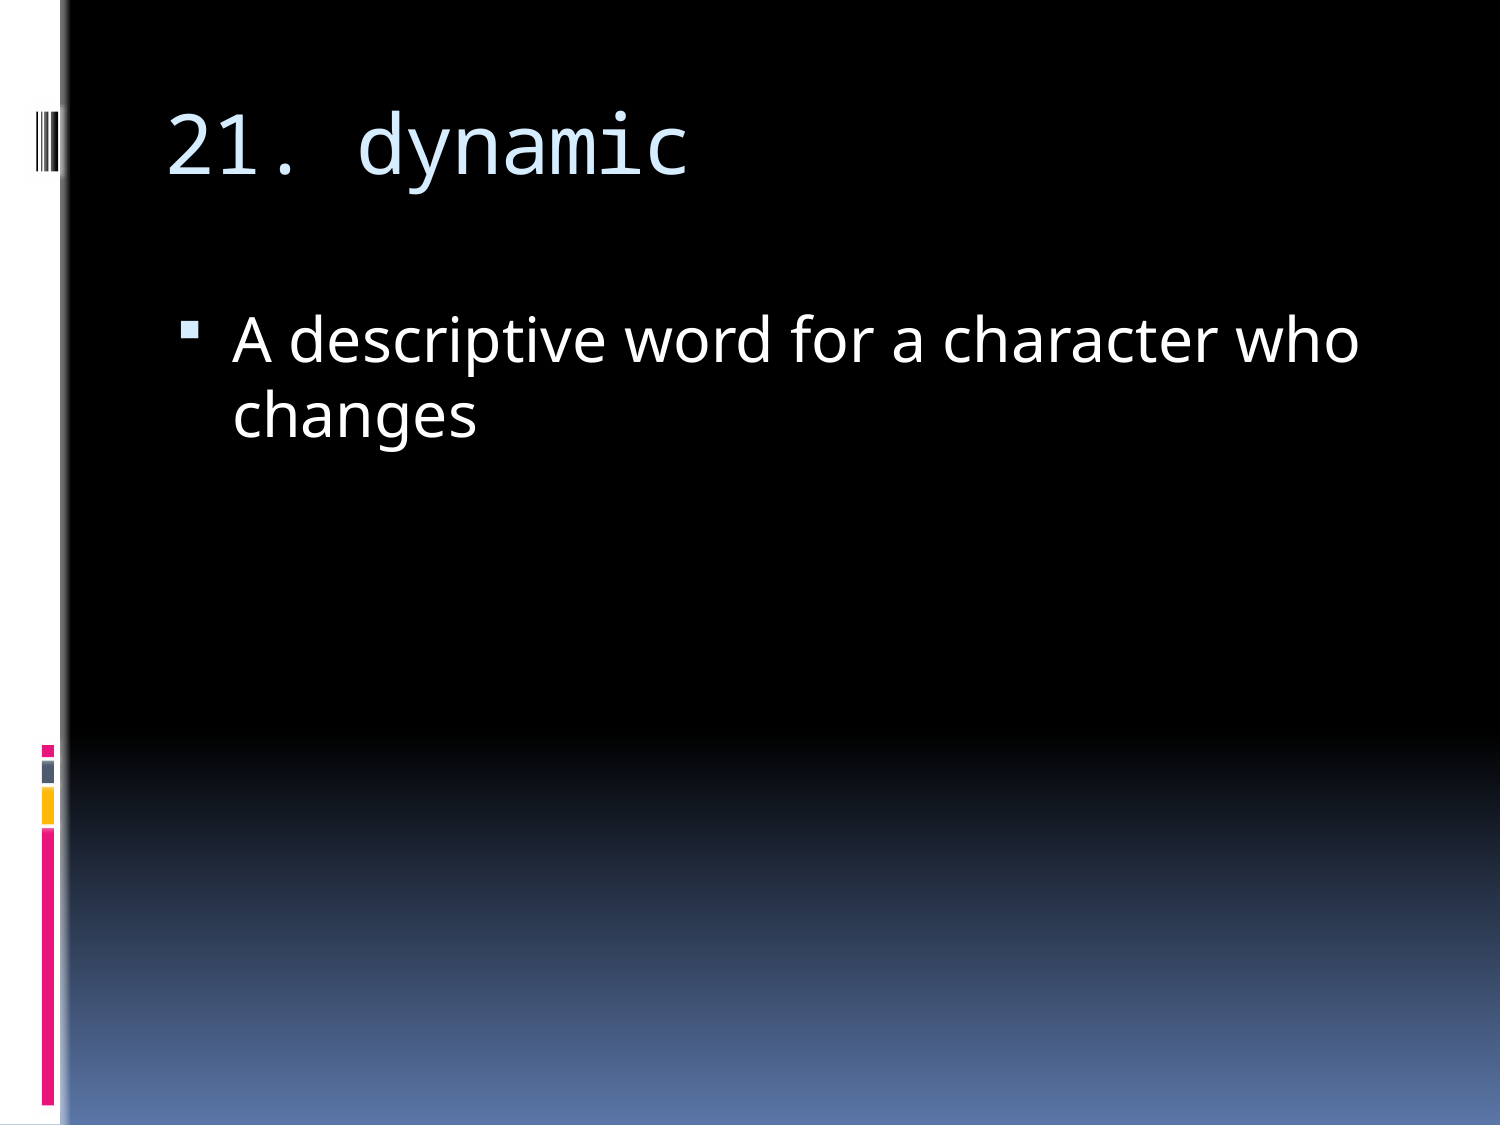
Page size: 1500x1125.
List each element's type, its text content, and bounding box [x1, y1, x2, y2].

title 21. dynamic [150, 83, 1425, 234]
list A descriptive word for a character who changes [150, 292, 1425, 1043]
